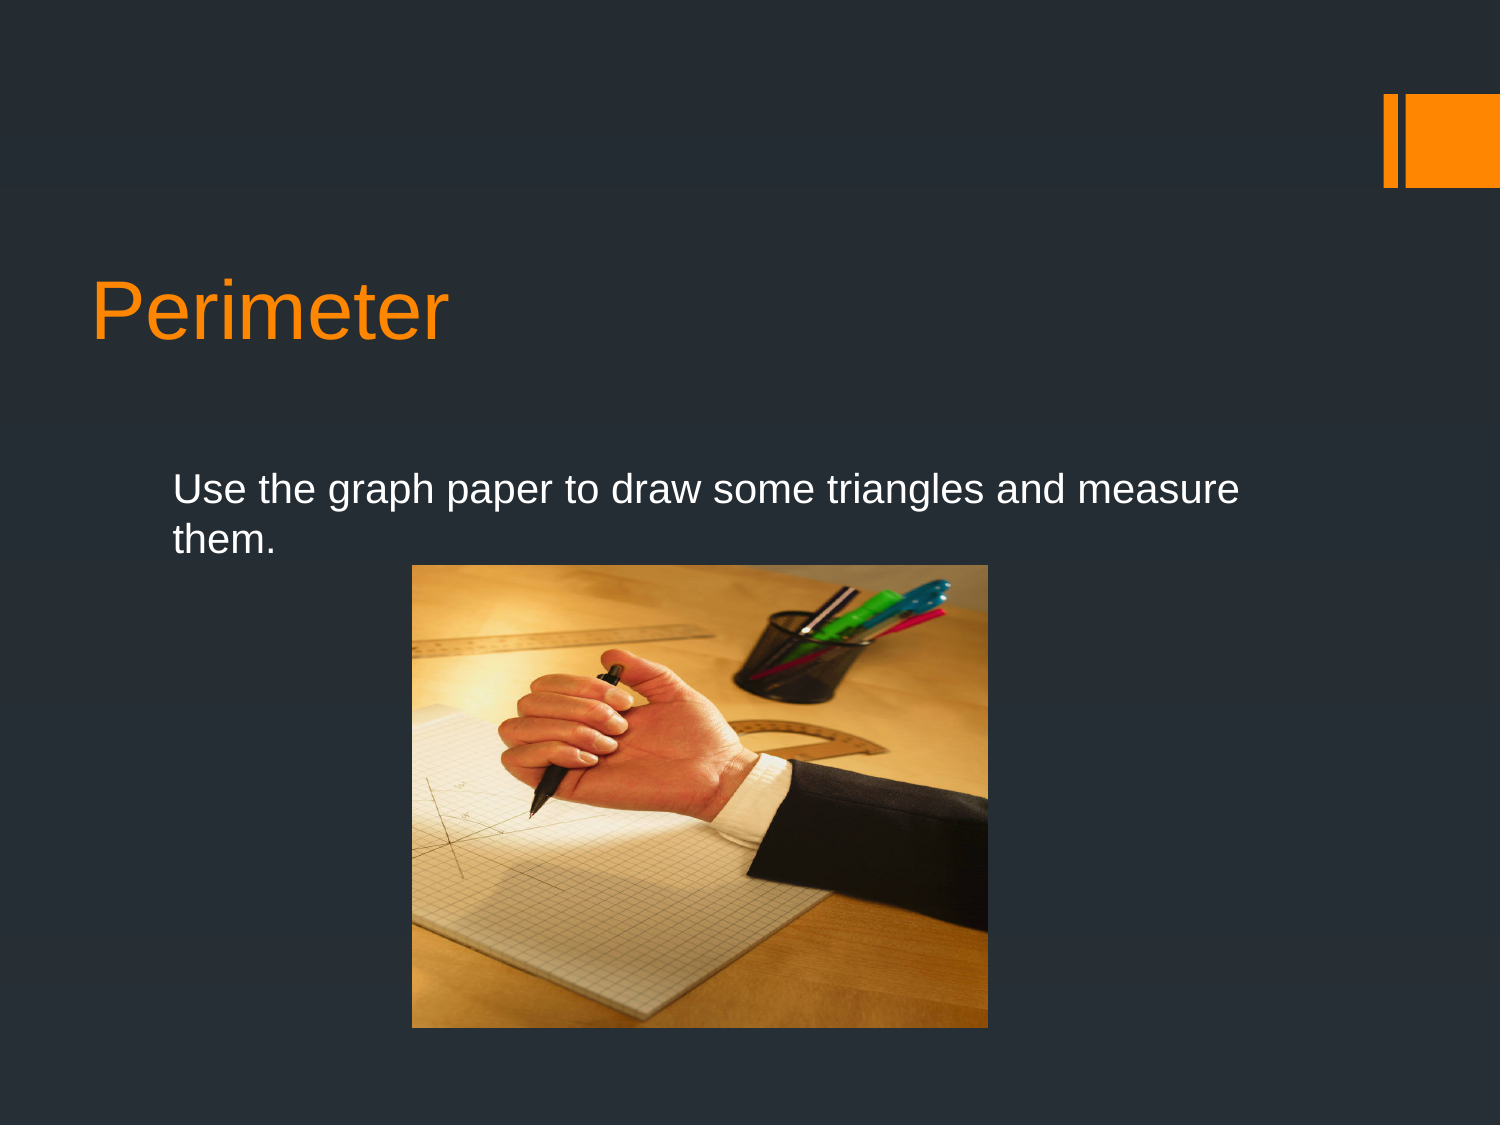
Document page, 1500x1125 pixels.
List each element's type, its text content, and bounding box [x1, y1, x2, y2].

picture [411, 564, 988, 1029]
list Use the graph paper to draw some triangles and measure them. [150, 454, 1350, 1035]
title Perimeter [75, 174, 1275, 365]
